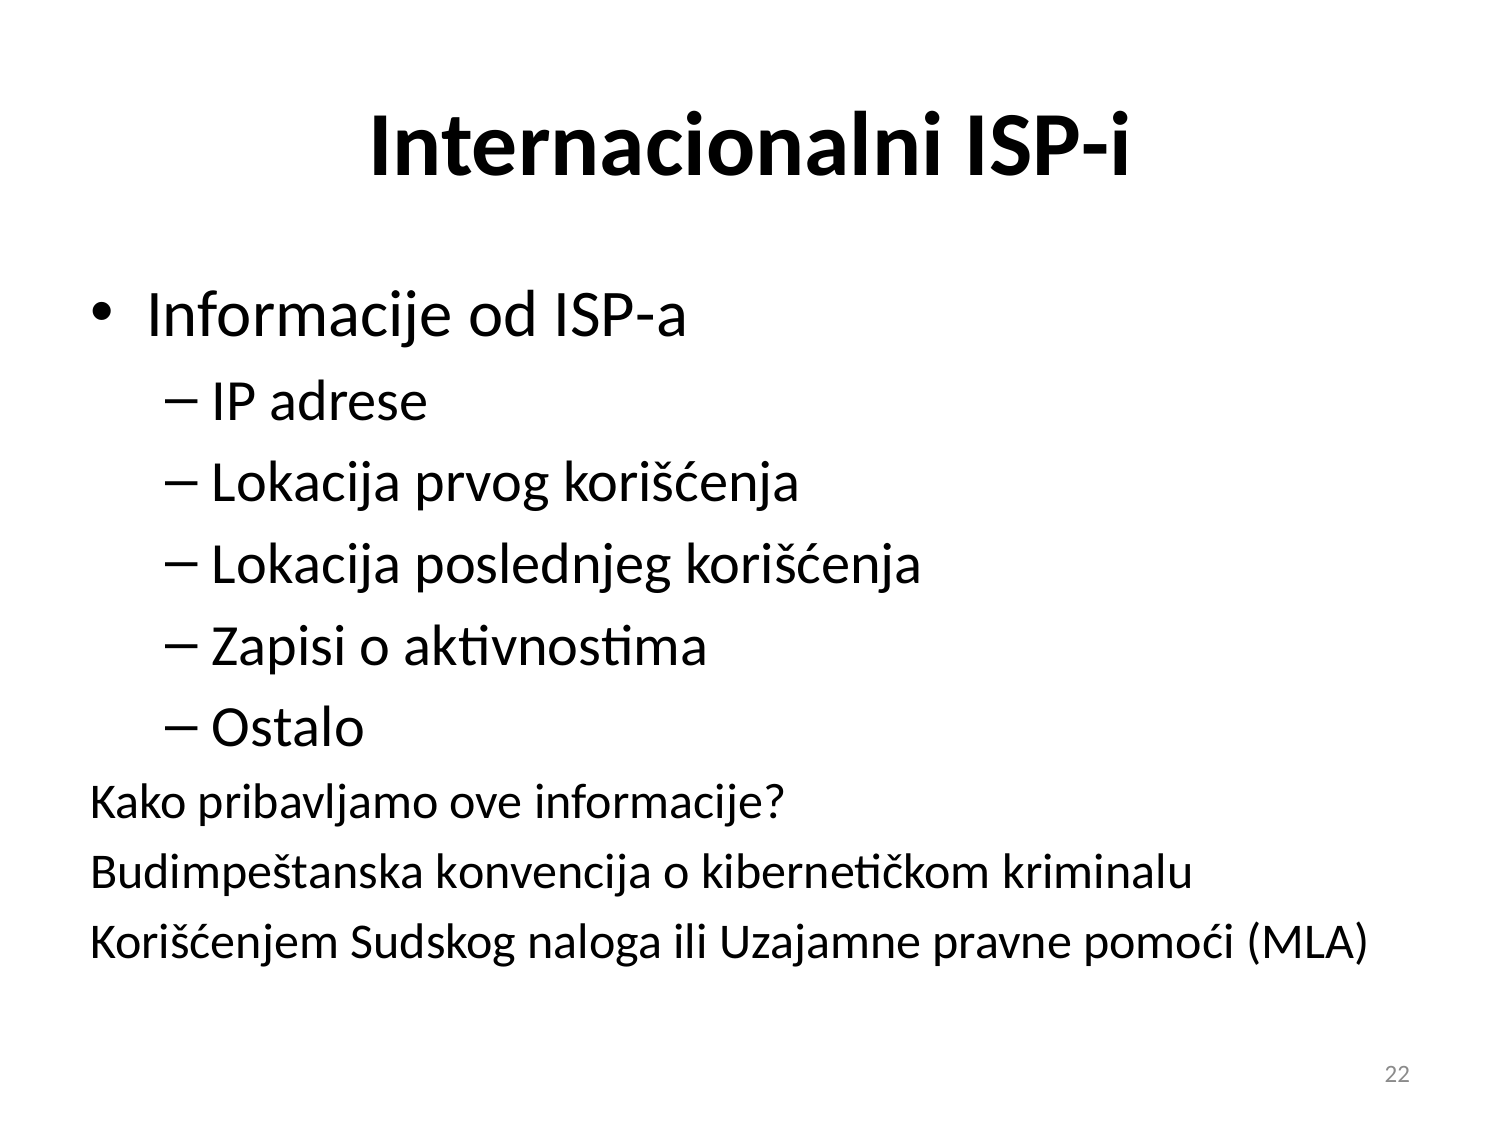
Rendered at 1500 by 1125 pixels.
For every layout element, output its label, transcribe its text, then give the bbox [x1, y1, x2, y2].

slide_number 22 [1074, 1042, 1425, 1103]
title Internacionalni ISP-i [74, 44, 1426, 233]
list Informacije od ISP-a IP adrese Lokacija prvog korišćenja Lokacija poslednjeg korišćenja Zapisi o aktivnostima Ostalo Kako pribavljamo ove informacije? Budimpeštanska konvencija o kibernetičkom kriminalu Korišćenjem Sudskog naloga ili Uzajamne pravne pomoći (MLA) [74, 262, 1426, 1006]
